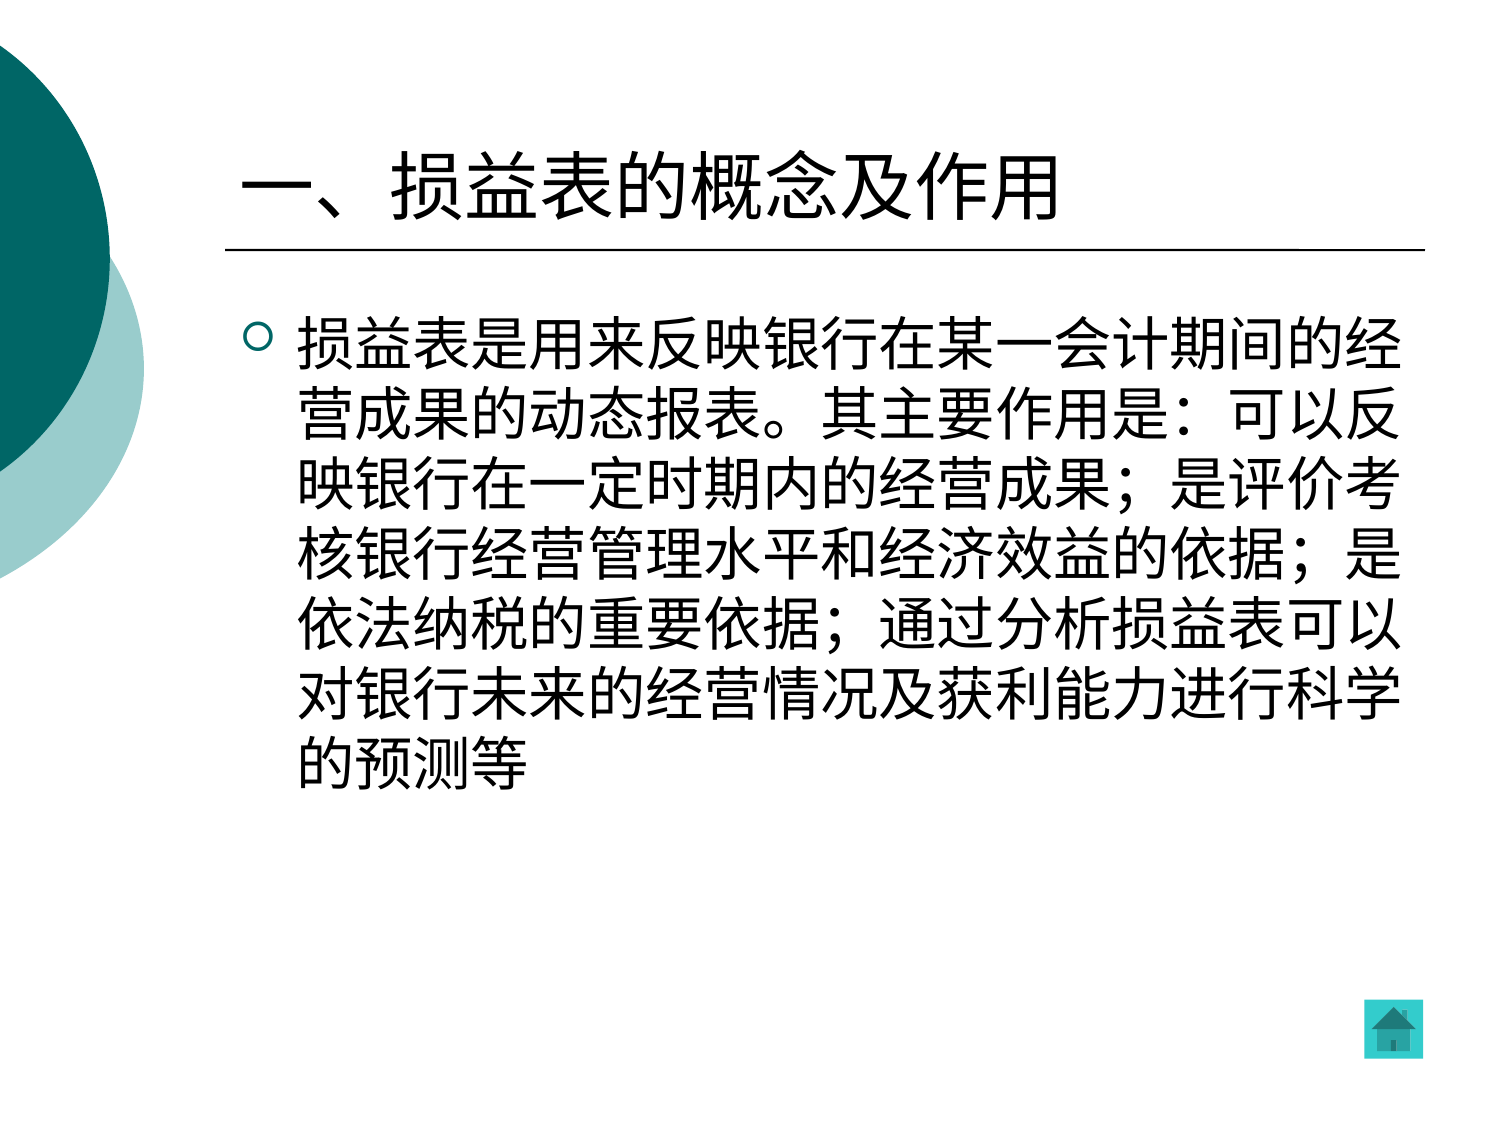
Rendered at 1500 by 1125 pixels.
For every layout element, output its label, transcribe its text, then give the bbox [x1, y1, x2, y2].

title 一、损益表的概念及作用 [224, 49, 1425, 238]
text_box [1364, 999, 1424, 1059]
list 损益表是用来反映银行在某一会计期间的经营成果的动态报表。其主要作用是：可以反映银行在一定时期内的经营成果；是评价考核银行经营管理水平和经济效益的依据；是依法纳税的重要依据；通过分析损益表可以对银行未来的经营情况及获利能力进行科学的预测等 [224, 299, 1425, 975]
